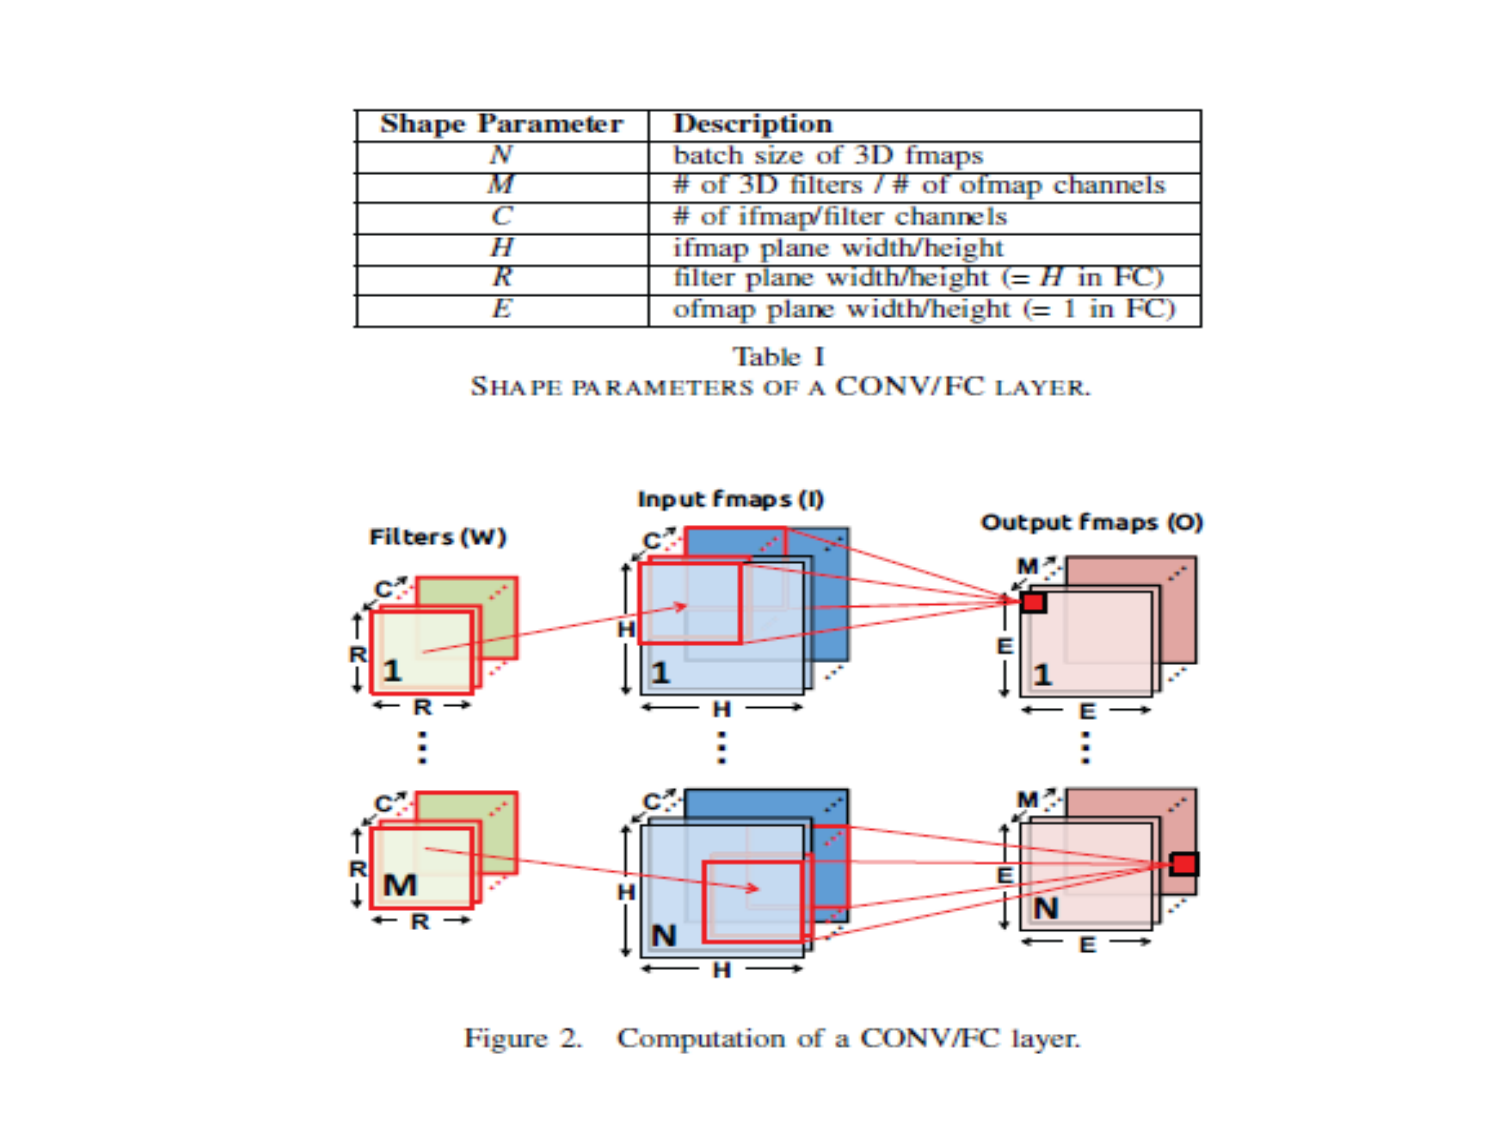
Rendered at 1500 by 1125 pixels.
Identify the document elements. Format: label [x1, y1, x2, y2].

picture [287, 74, 1276, 1113]
